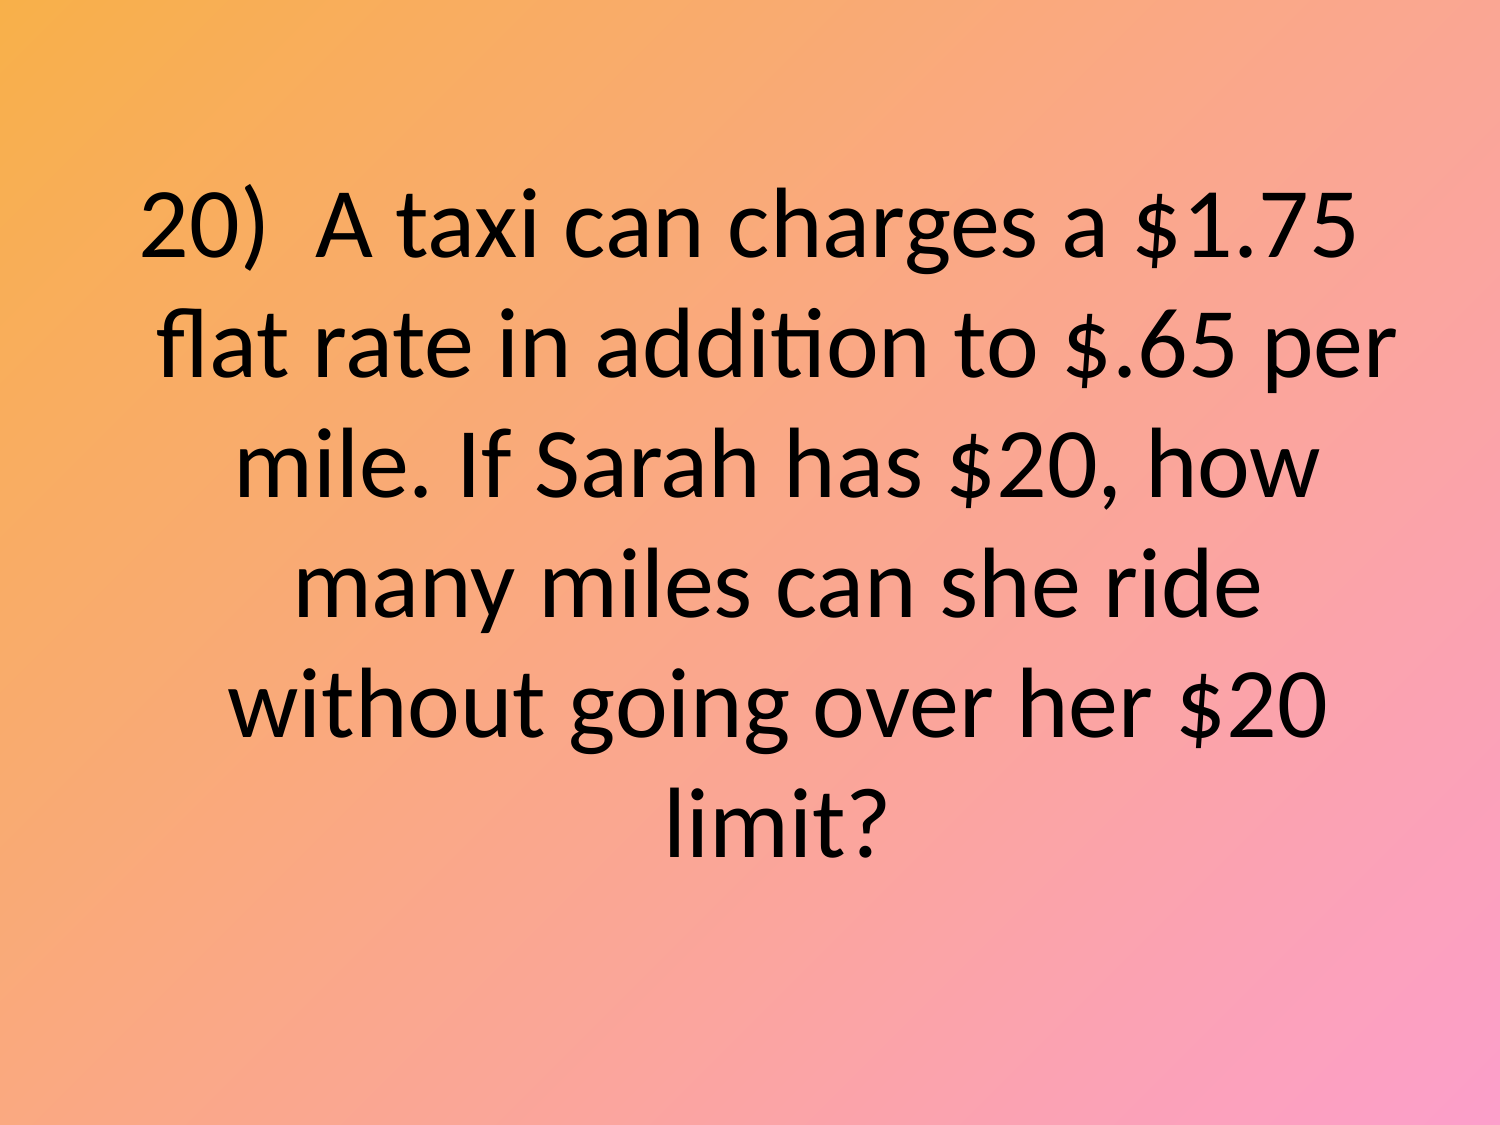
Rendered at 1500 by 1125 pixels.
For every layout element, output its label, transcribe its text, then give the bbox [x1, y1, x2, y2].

list 20) A taxi can charges a $1.75 flat rate in addition to $.65 per mile. If Sarah has $20, how many miles can she ride without going over her $20 limit? [74, 149, 1426, 893]
